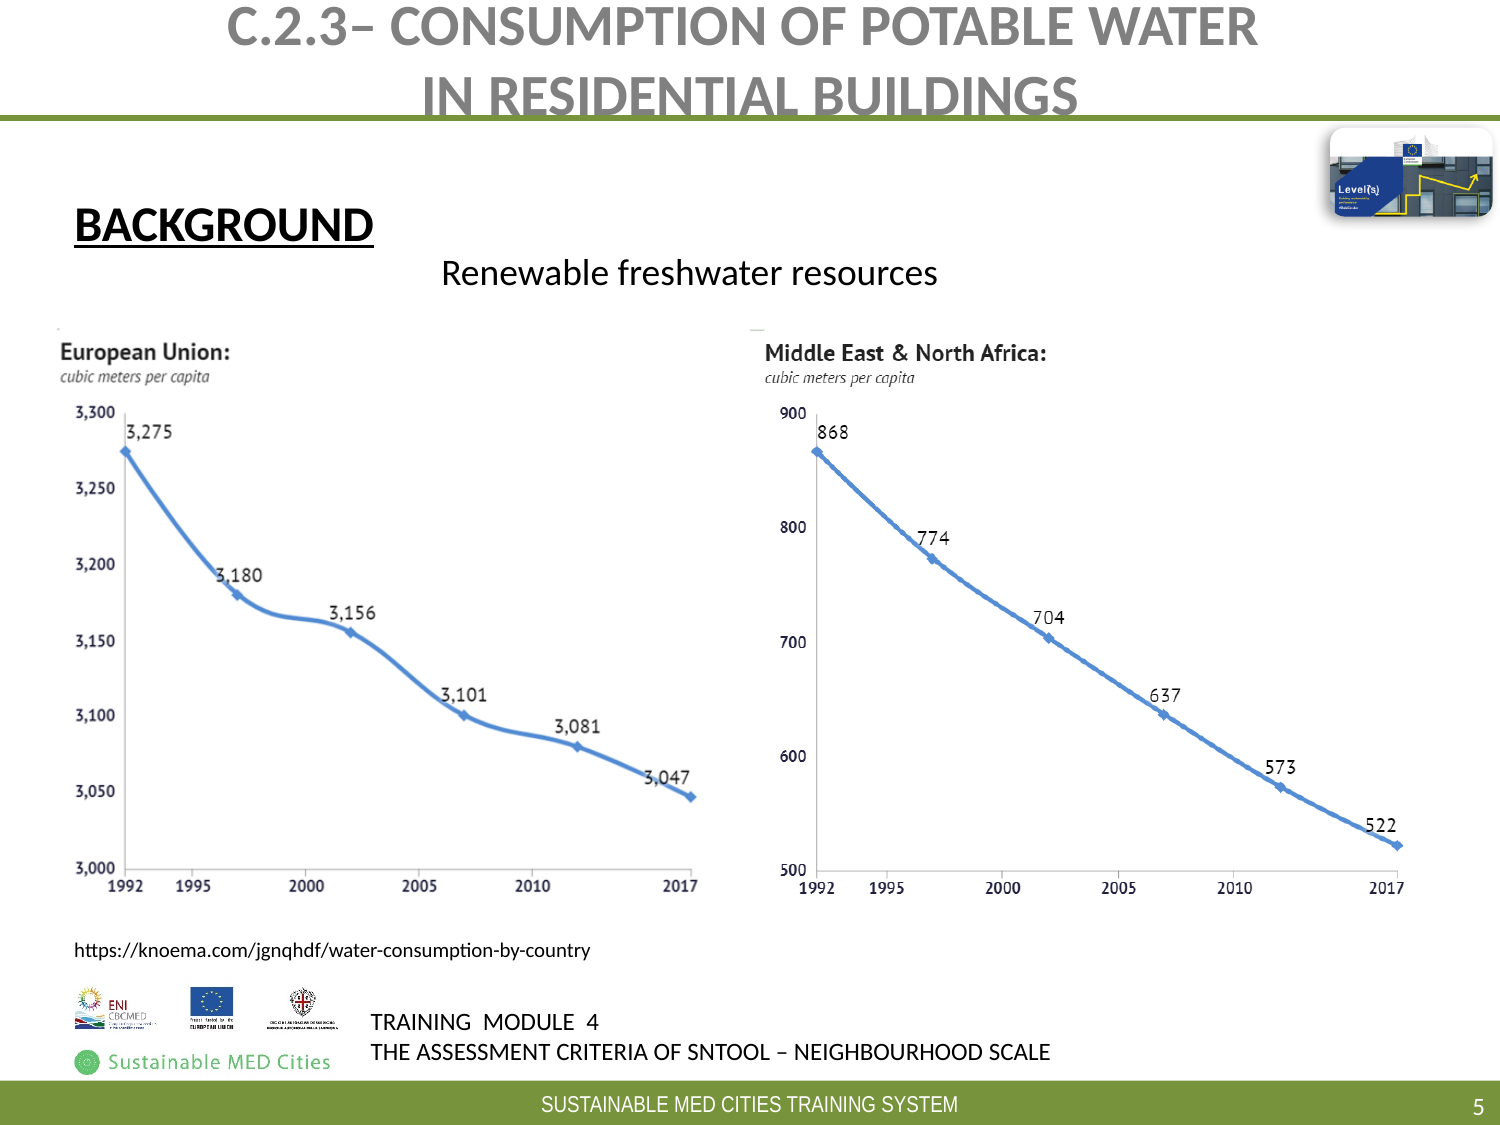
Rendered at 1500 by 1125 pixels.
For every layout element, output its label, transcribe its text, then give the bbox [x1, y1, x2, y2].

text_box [56, 325, 729, 903]
text_box Renewable freshwater resources [426, 240, 963, 301]
picture [62, 978, 356, 1080]
picture [1329, 127, 1493, 217]
title C.2.3– CONSUMPTION OF POTABLE WATER IN RESIDENTIAL BUILDINGS [0, 0, 1500, 115]
slide_number 5 [1149, 1075, 1500, 1125]
text_box https://knoema.com/jgnqhdf/water-consumption-by-country [59, 928, 750, 969]
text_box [749, 325, 1441, 910]
list BACKGROUND [59, 184, 1441, 920]
